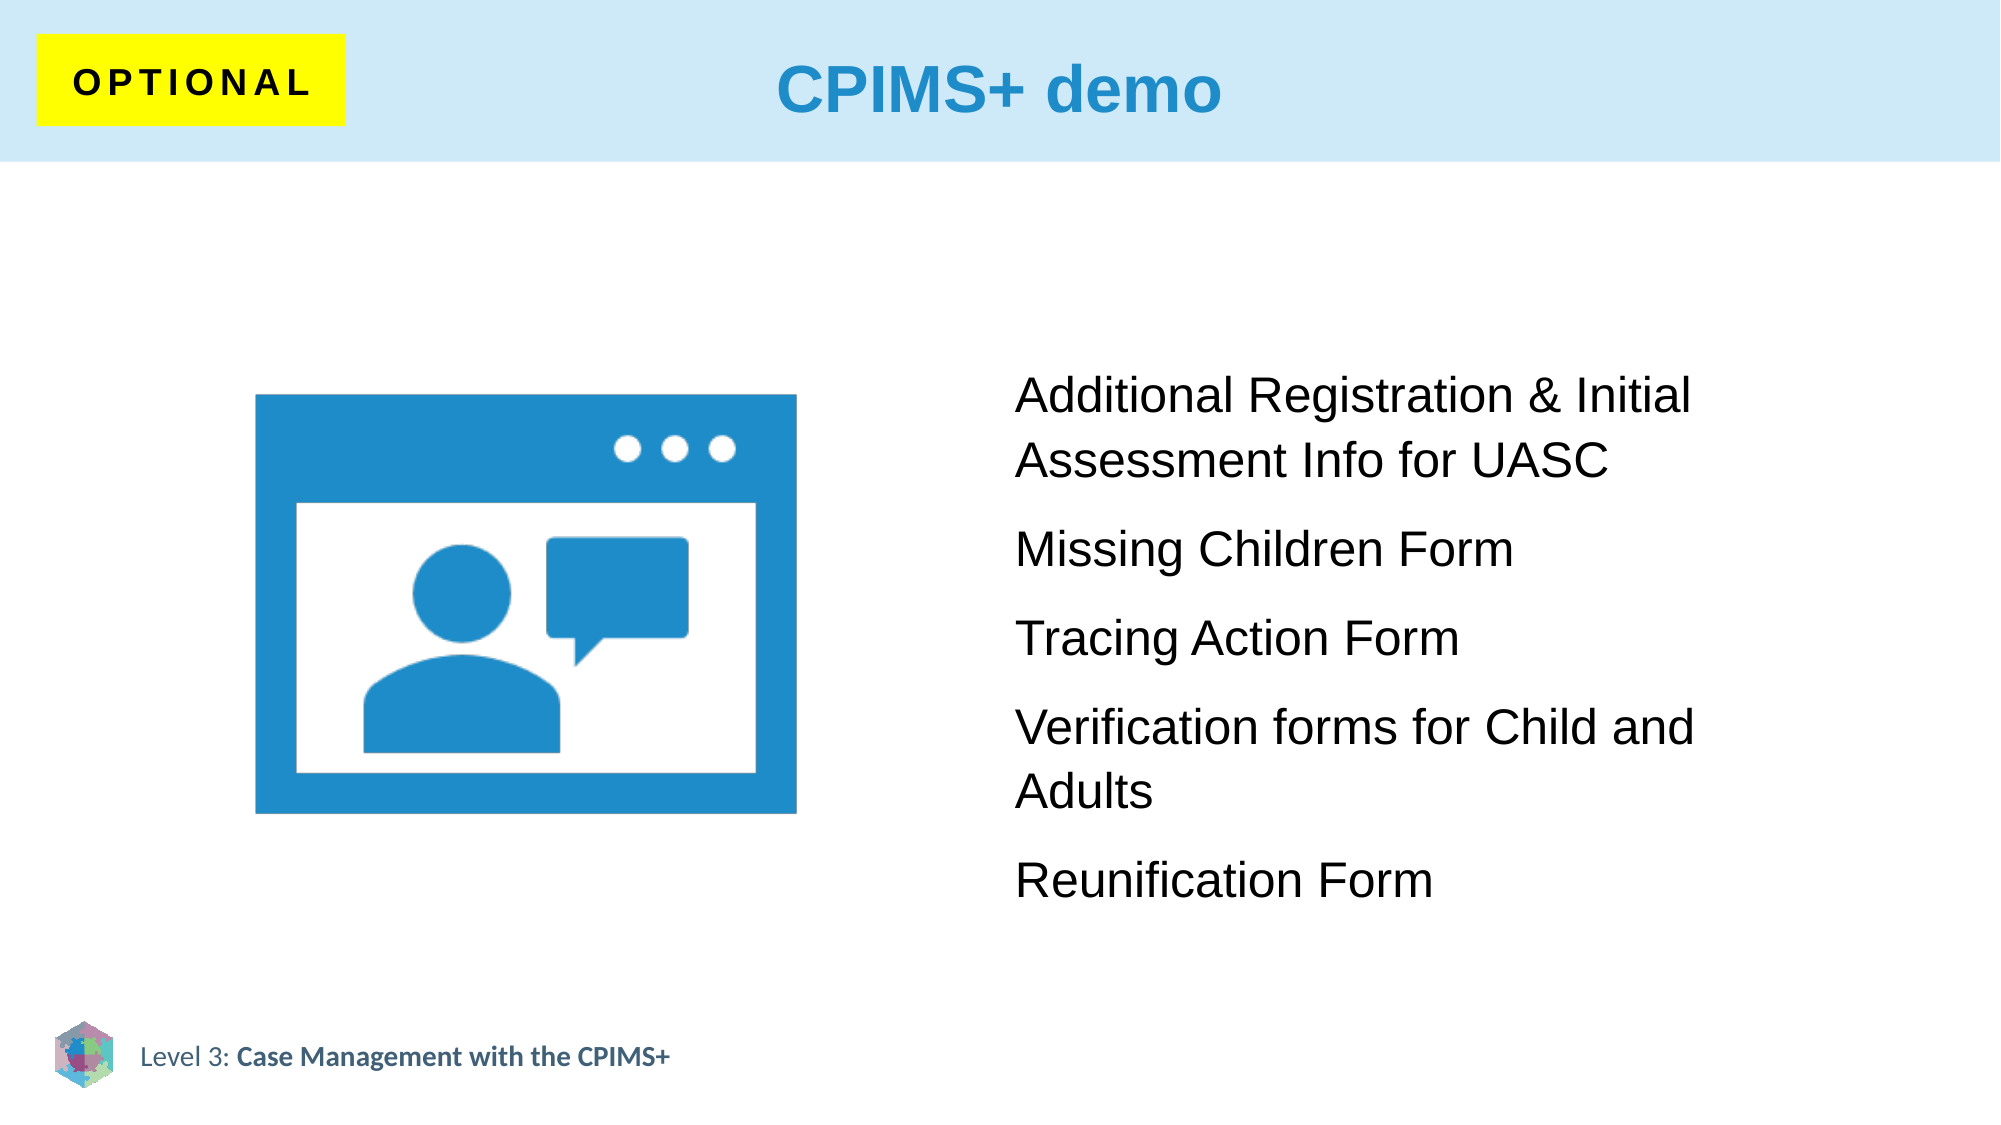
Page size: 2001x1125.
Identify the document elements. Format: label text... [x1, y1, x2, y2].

text_box Additional Registration & Initial Assessment Info for UASC Missing Children Form Tracing Action Form Verification forms for Child and Adults Reunification Form [999, 351, 1736, 916]
title CPIMS+ demo [137, 19, 1863, 163]
picture [202, 280, 851, 929]
text_box OPTIONAL [36, 33, 347, 127]
picture [55, 1021, 113, 1088]
